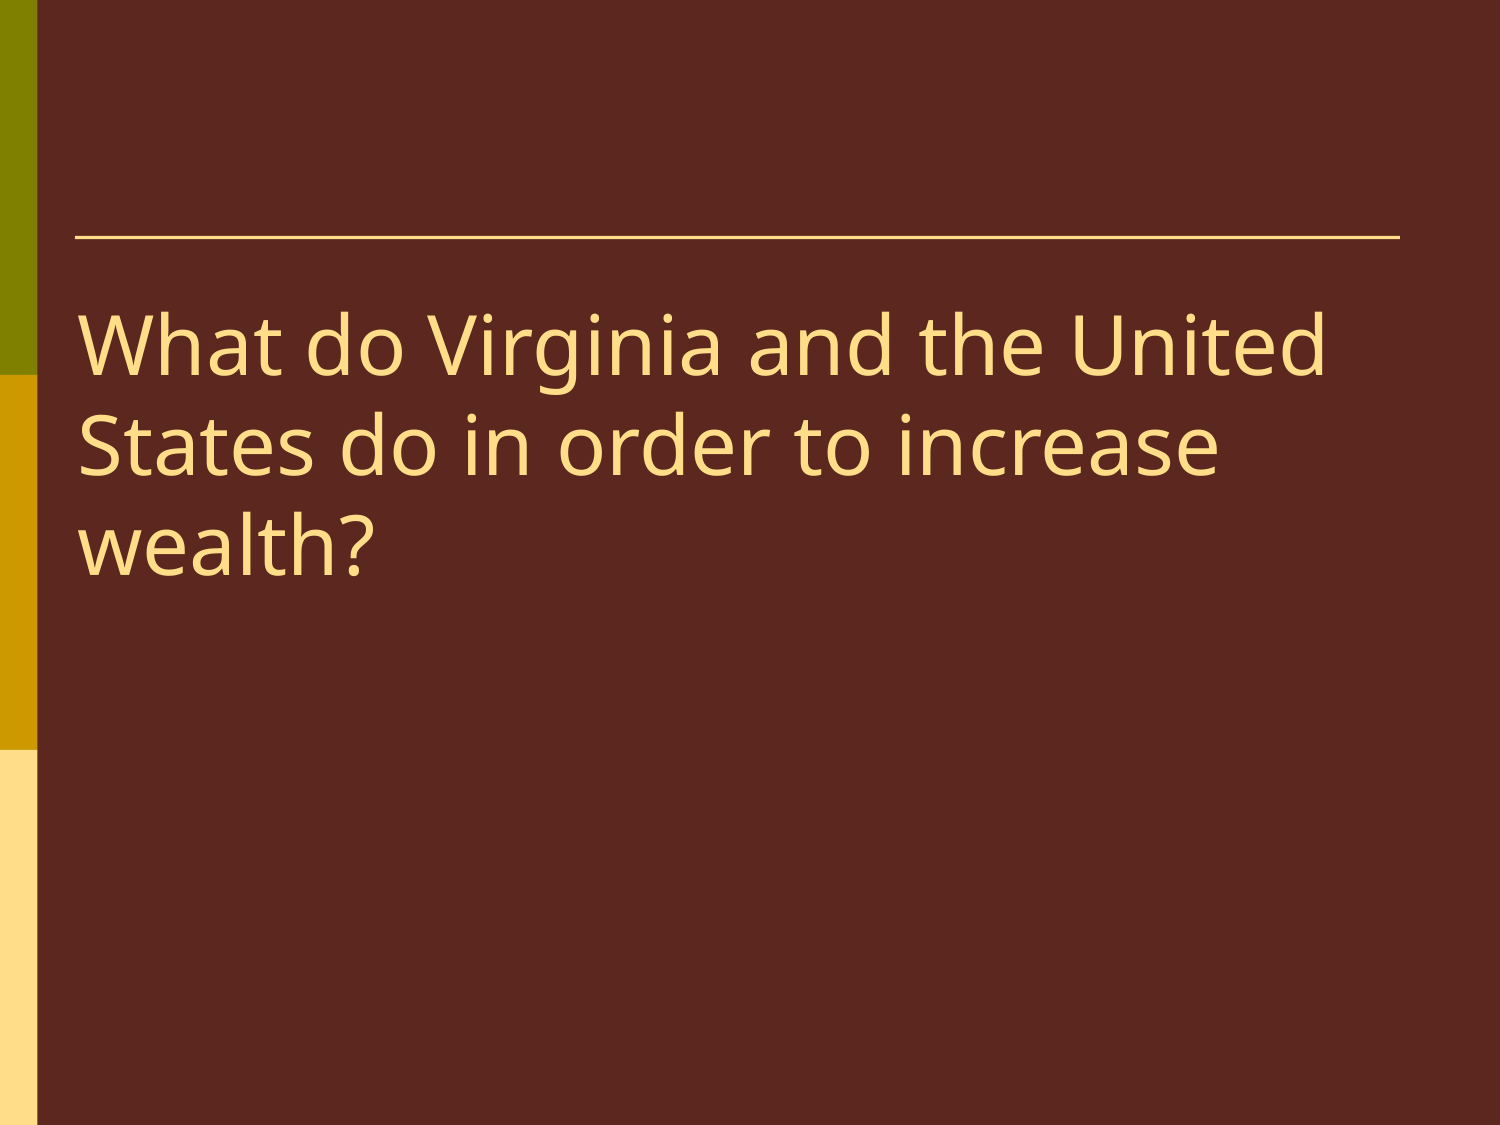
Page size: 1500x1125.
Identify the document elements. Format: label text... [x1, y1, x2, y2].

title What do Virginia and the United States do in order to increase wealth? [62, 412, 1413, 600]
